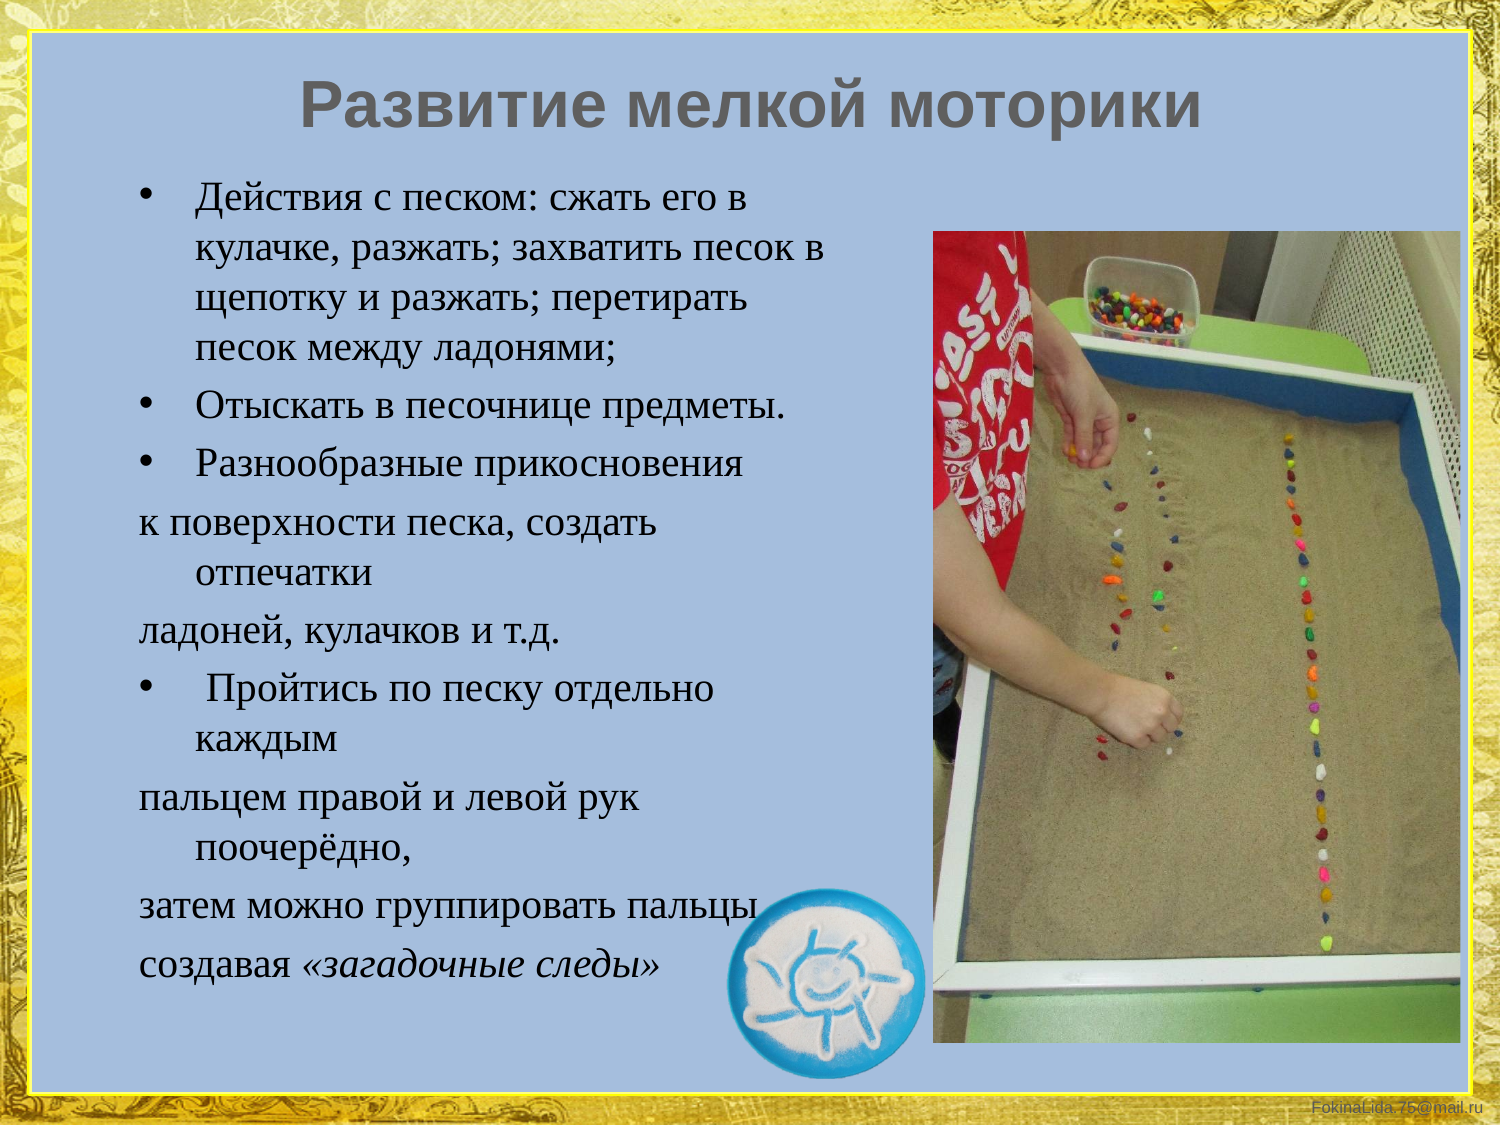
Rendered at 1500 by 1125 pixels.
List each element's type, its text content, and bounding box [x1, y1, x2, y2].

list Действия с песком: сжать его в кулачке, разжать; захватить песок в щепотку и разжать; перетирать песок между ладонями; Отыскать в песочнице предметы. Разнообразные прикосновения к поверхности песка, создать отпечатки ладоней, кулачков и т.д. Пройтись по песку отдельно каждым пальцем правой и левой рук поочерёдно, затем можно группировать пальцы, создавая «загадочные следы» [123, 160, 845, 985]
picture [0, 0, 1500, 1125]
title Развитие мелкой моторики [76, 42, 1428, 159]
